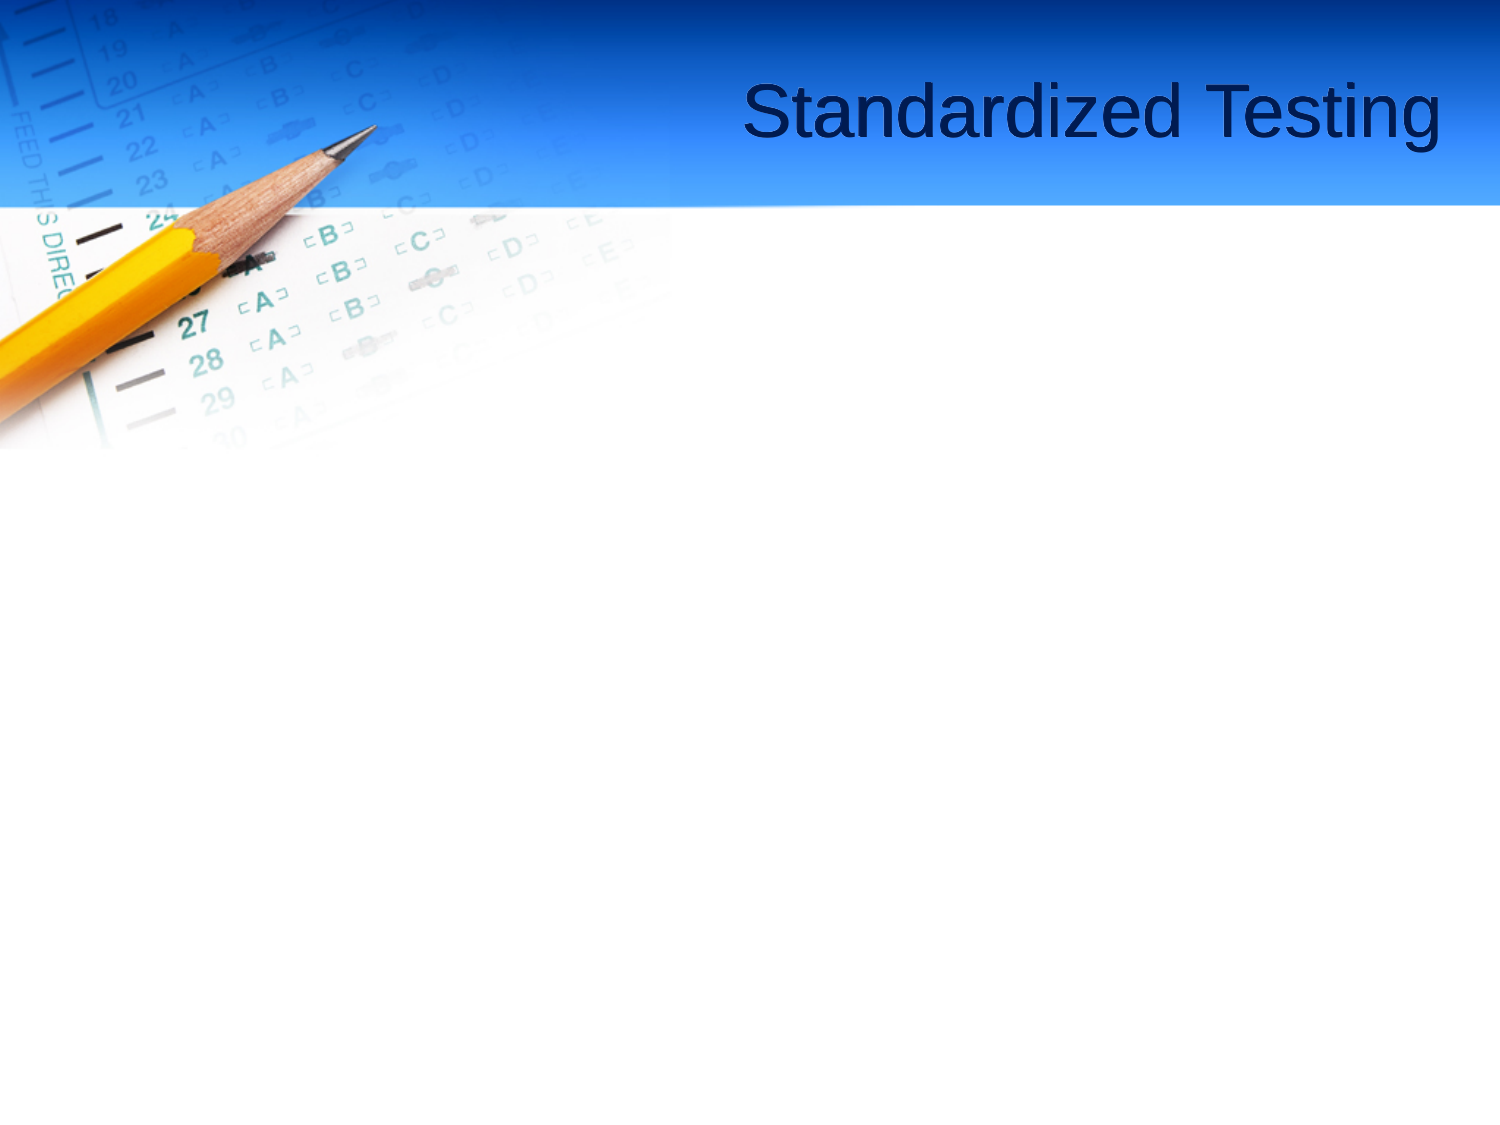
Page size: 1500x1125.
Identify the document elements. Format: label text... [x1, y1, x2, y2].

title Standardized Testing [253, 66, 1459, 150]
picture [0, 0, 1500, 1125]
